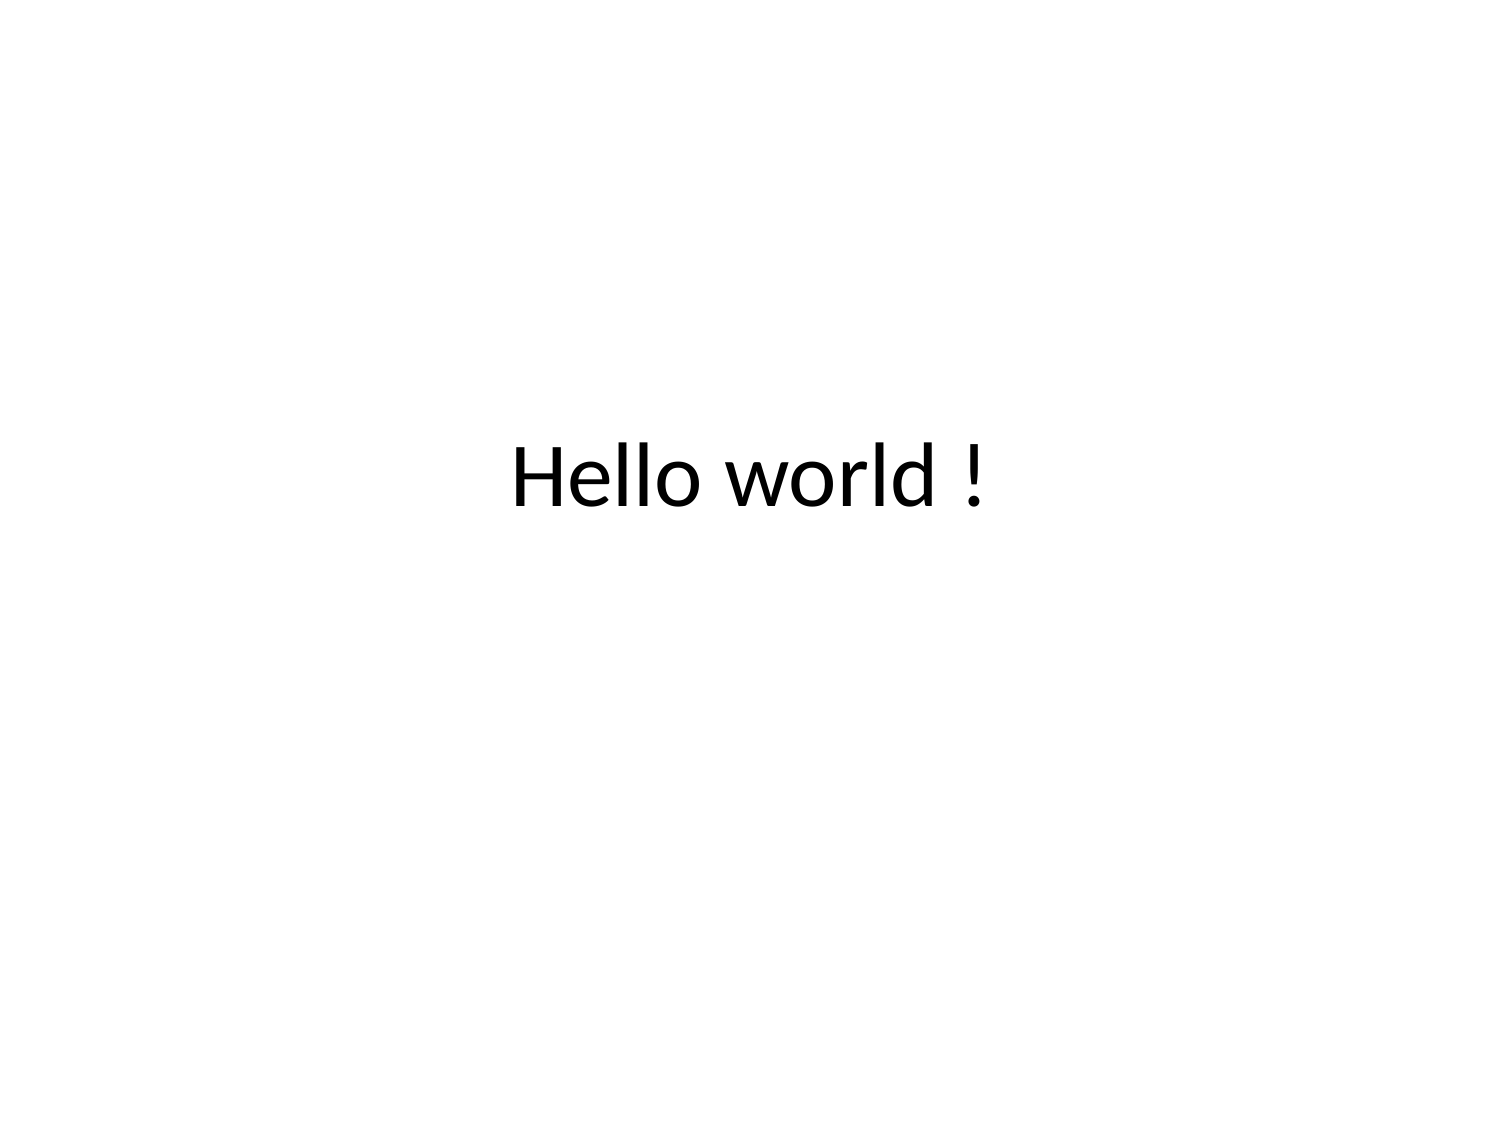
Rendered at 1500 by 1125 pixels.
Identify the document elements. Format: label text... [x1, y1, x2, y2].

title Hello world ! [112, 349, 1388, 591]
